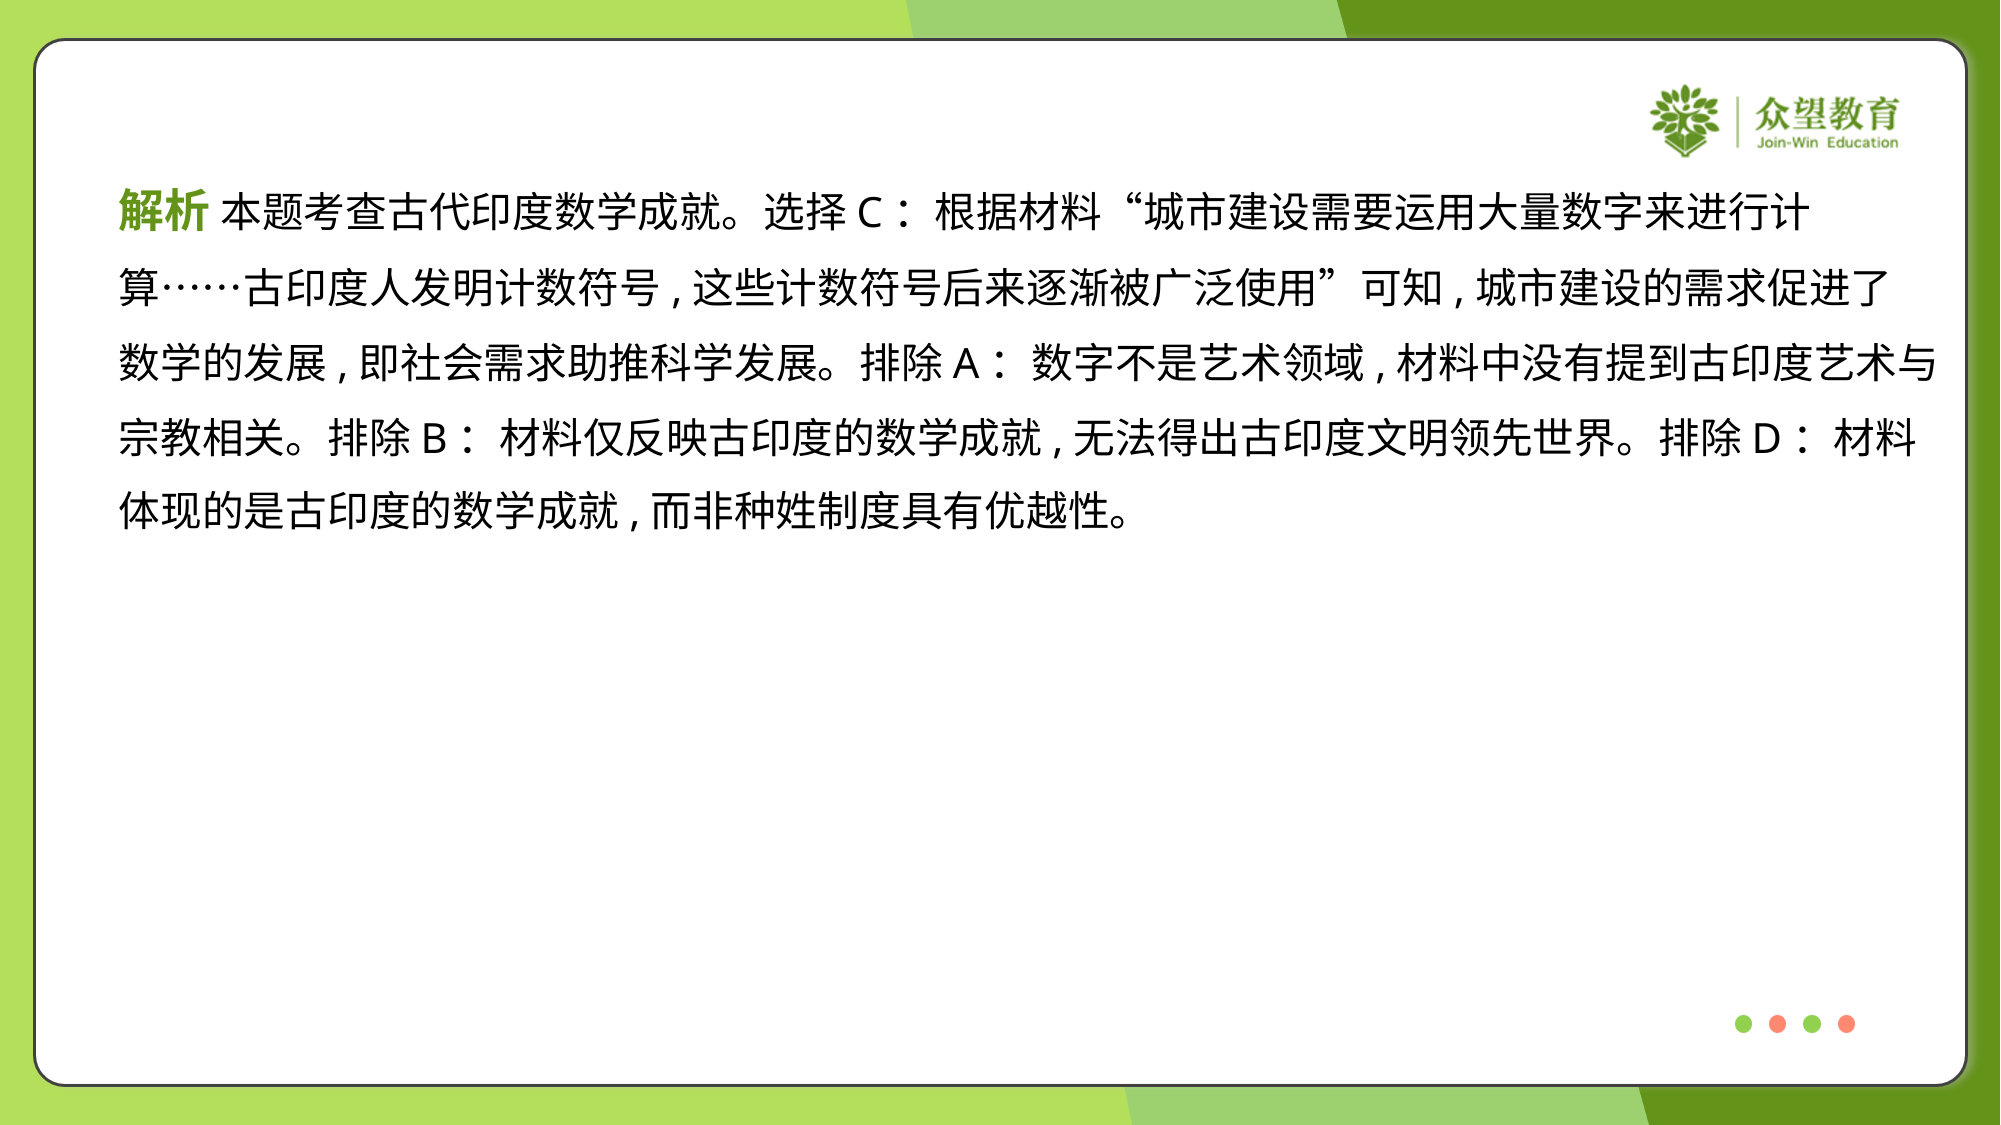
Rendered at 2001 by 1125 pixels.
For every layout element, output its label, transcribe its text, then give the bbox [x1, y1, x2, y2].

text_box 解析 本题考查古代印度数学成就。选择C：根据材料“城市建设需要运用大量数字来进行计 算……古印度人发明计数符号,这些计数符号后来逐渐被广泛使用”可知,城市建设的需求促进了 数学的发展,即社会需求助推科学发展。排除A：数字不是艺术领域,材料中没有提到古印度艺术与 宗教相关。排除B：材料仅反映古印度的数学成就,无法得出古印度文明领先世界。排除D：材料 体现的是古印度的数学成就,而非种姓制度具有优越性。 [118, 159, 1883, 527]
picture [0, 0, 2000, 1125]
